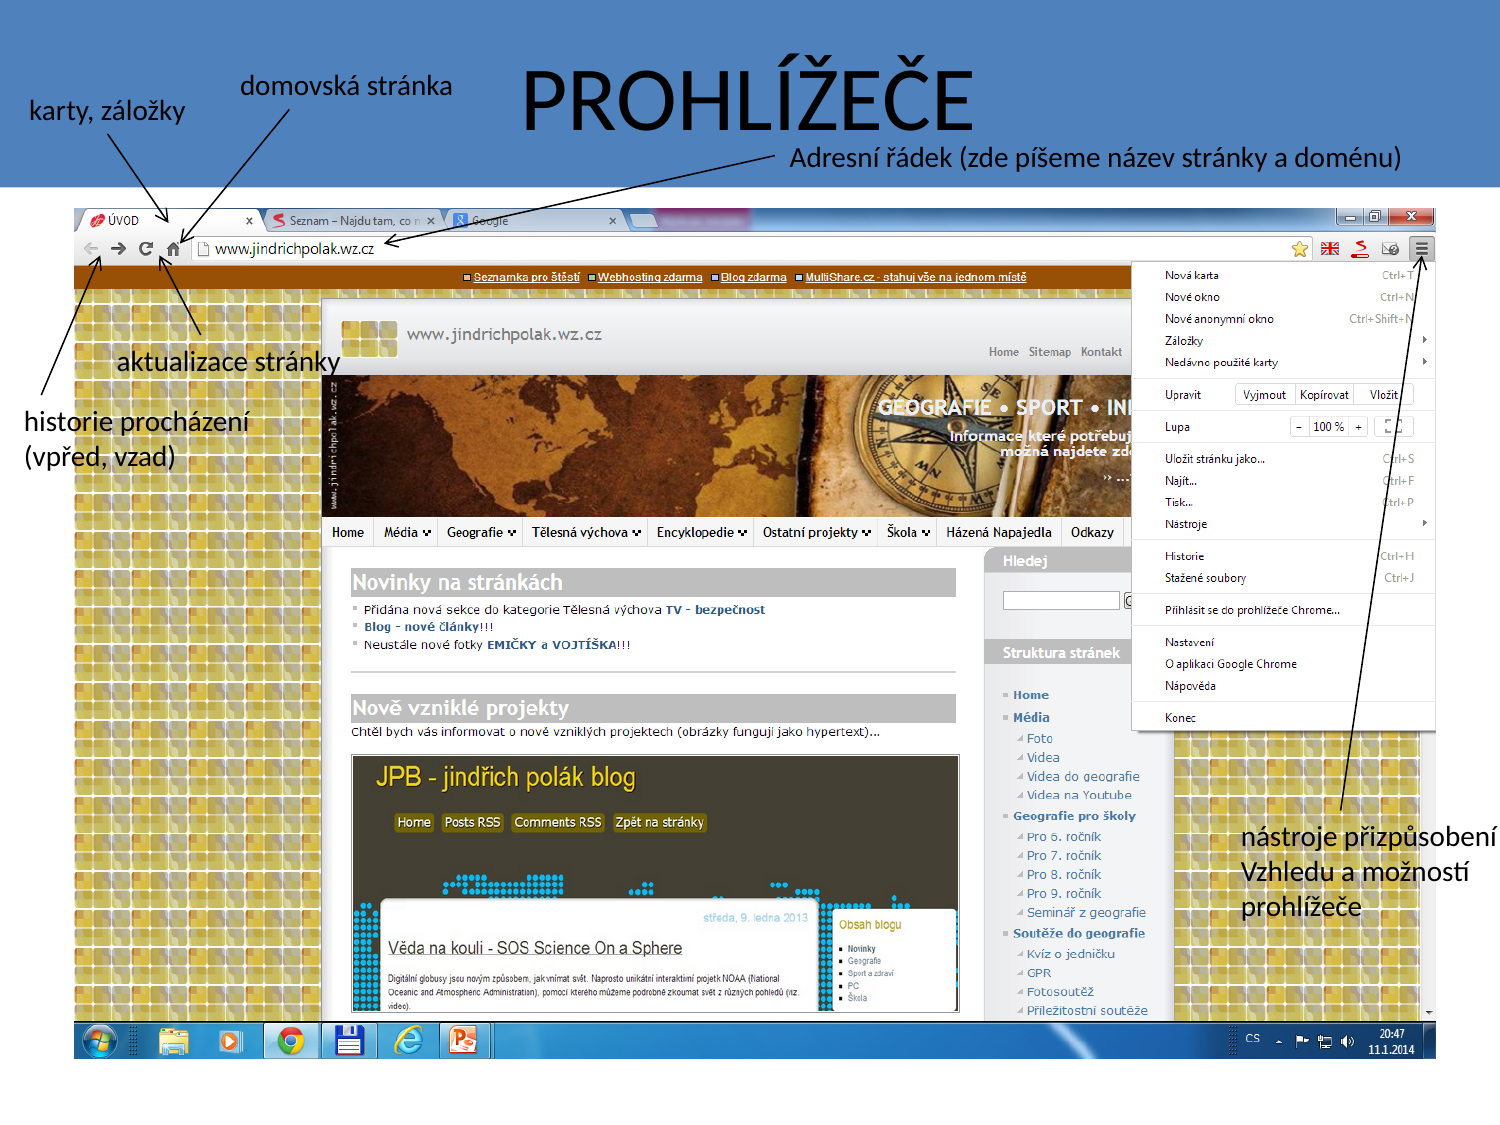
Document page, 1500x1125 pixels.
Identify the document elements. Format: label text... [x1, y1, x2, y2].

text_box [1340, 255, 1423, 811]
text_box Adresní řádek (zde píšeme název stránky a doménu) [774, 130, 1418, 181]
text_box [179, 109, 290, 244]
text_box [40, 255, 101, 396]
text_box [107, 134, 169, 224]
text_box nástroje přizpůsobení Vzhledu a možností prohlížeče [1440, 810, 1500, 930]
text_box historie procházení (vpřed, vzad) [9, 395, 69, 480]
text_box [383, 155, 771, 244]
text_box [159, 255, 201, 336]
text_box domovská stránka [225, 59, 493, 109]
title PROHLÍŽEČE [0, 0, 1500, 188]
text_box karty, záložky [14, 84, 201, 134]
picture [74, 207, 1436, 1059]
